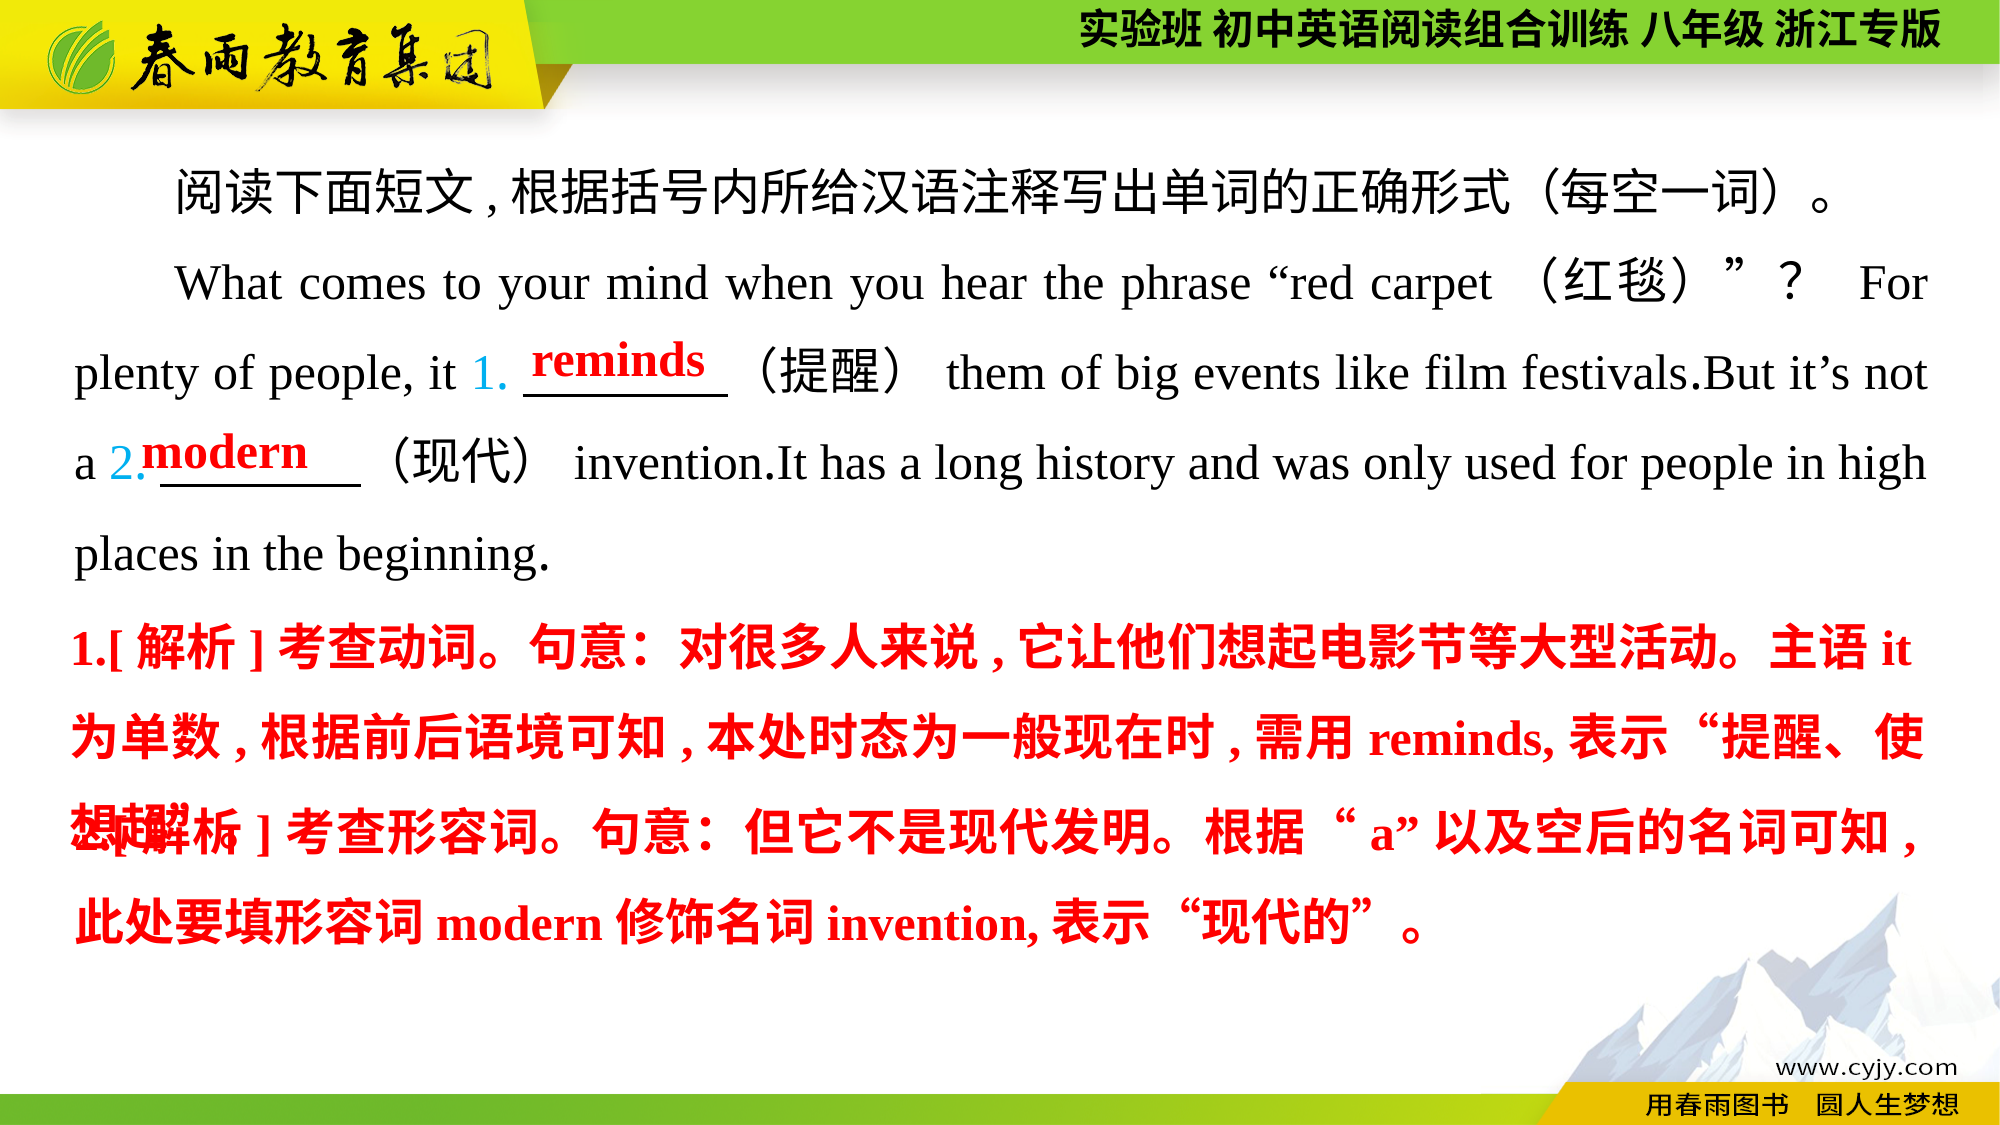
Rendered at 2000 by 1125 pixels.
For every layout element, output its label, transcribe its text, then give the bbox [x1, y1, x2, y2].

text_box 1.[解析]考查动词。句意：对很多人来说,它让他们想起电影节等大型活动。主语it为单数,根据前后语境可知,本处时态为一般现在时,需用reminds,表示“提醒、使想起”。 [54, 577, 1939, 863]
picture [0, 0, 2000, 1125]
text_box modern [126, 410, 324, 486]
text_box 2.[解析]考查形容词。句意：但它不是现代发明。根据“a”以及空后的名词可知,此处要填形容词modern修饰名词invention,表示“现代的”。 [59, 763, 1944, 959]
list 阅读下面短文,根据括号内所给汉语注释写出单词的正确形式（每空一词）。 What comes to your mind when you hear the phrase “red carpet（红毯）”？ For plenty of people, it 1. （提醒）them of big events like film festivals.But it’s not a 2. （现代）invention.It has a long history and was only used for people in high places in the beginning. [59, 122, 1944, 592]
text_box reminds [516, 319, 721, 394]
